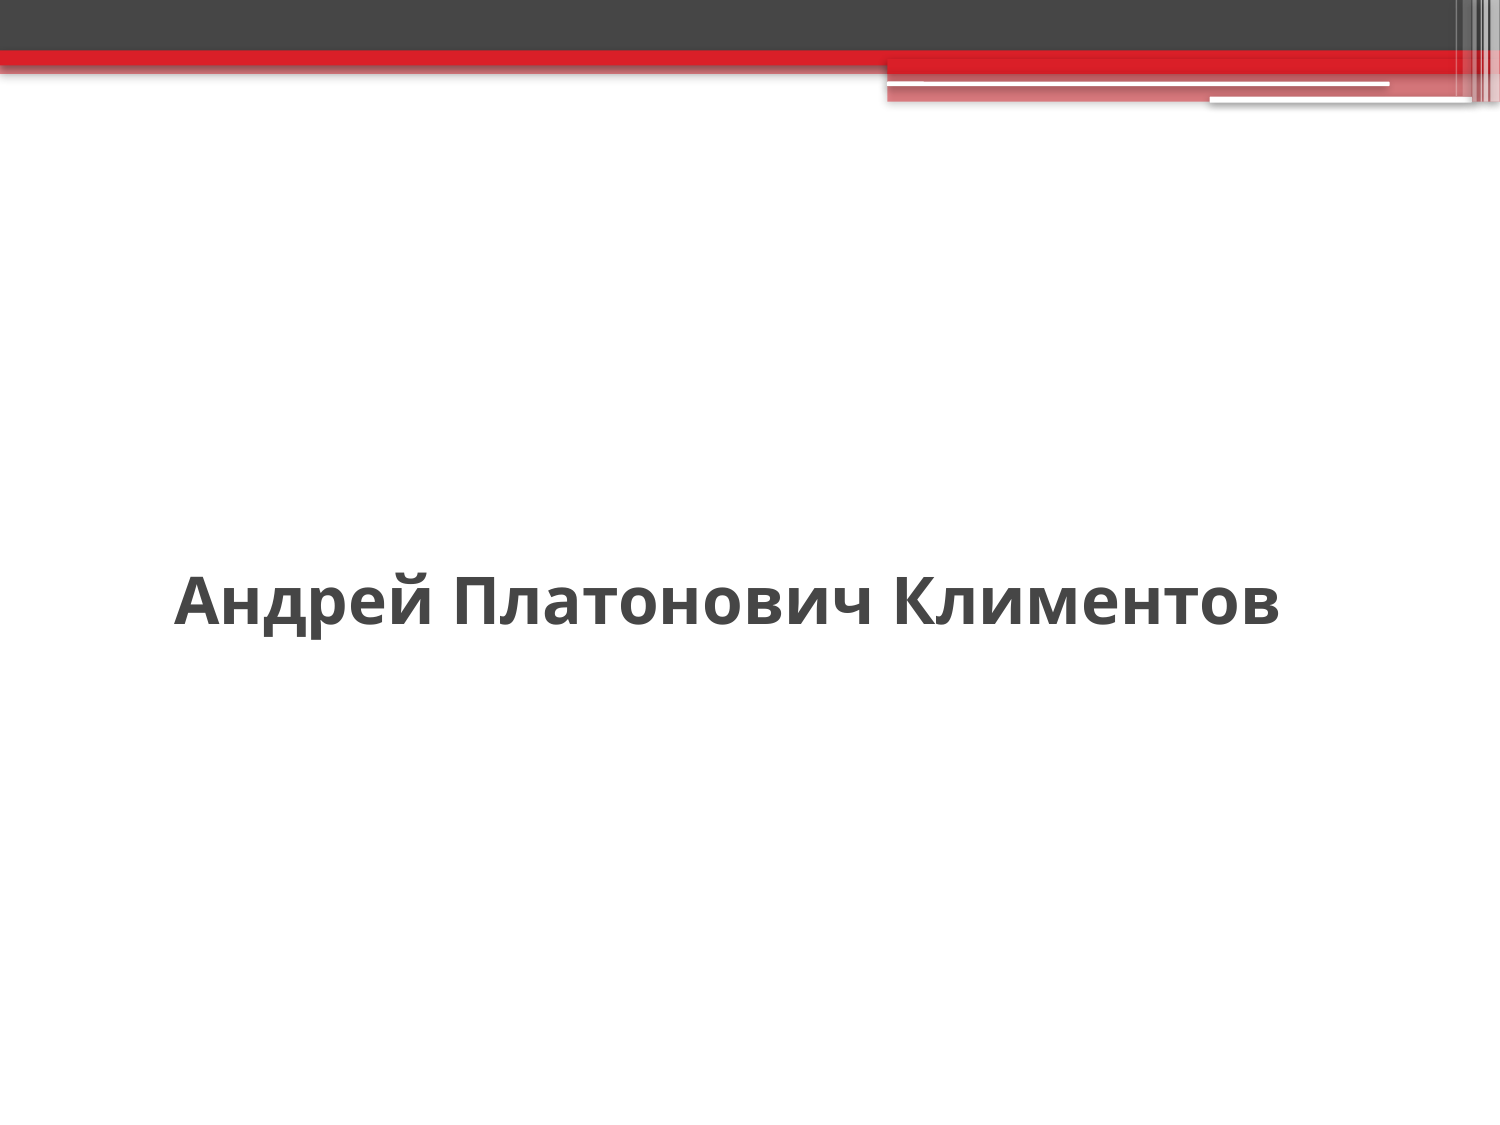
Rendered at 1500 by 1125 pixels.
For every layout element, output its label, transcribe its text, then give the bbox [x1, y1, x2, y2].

title Андрей Платонович Климентов [53, 550, 1404, 726]
